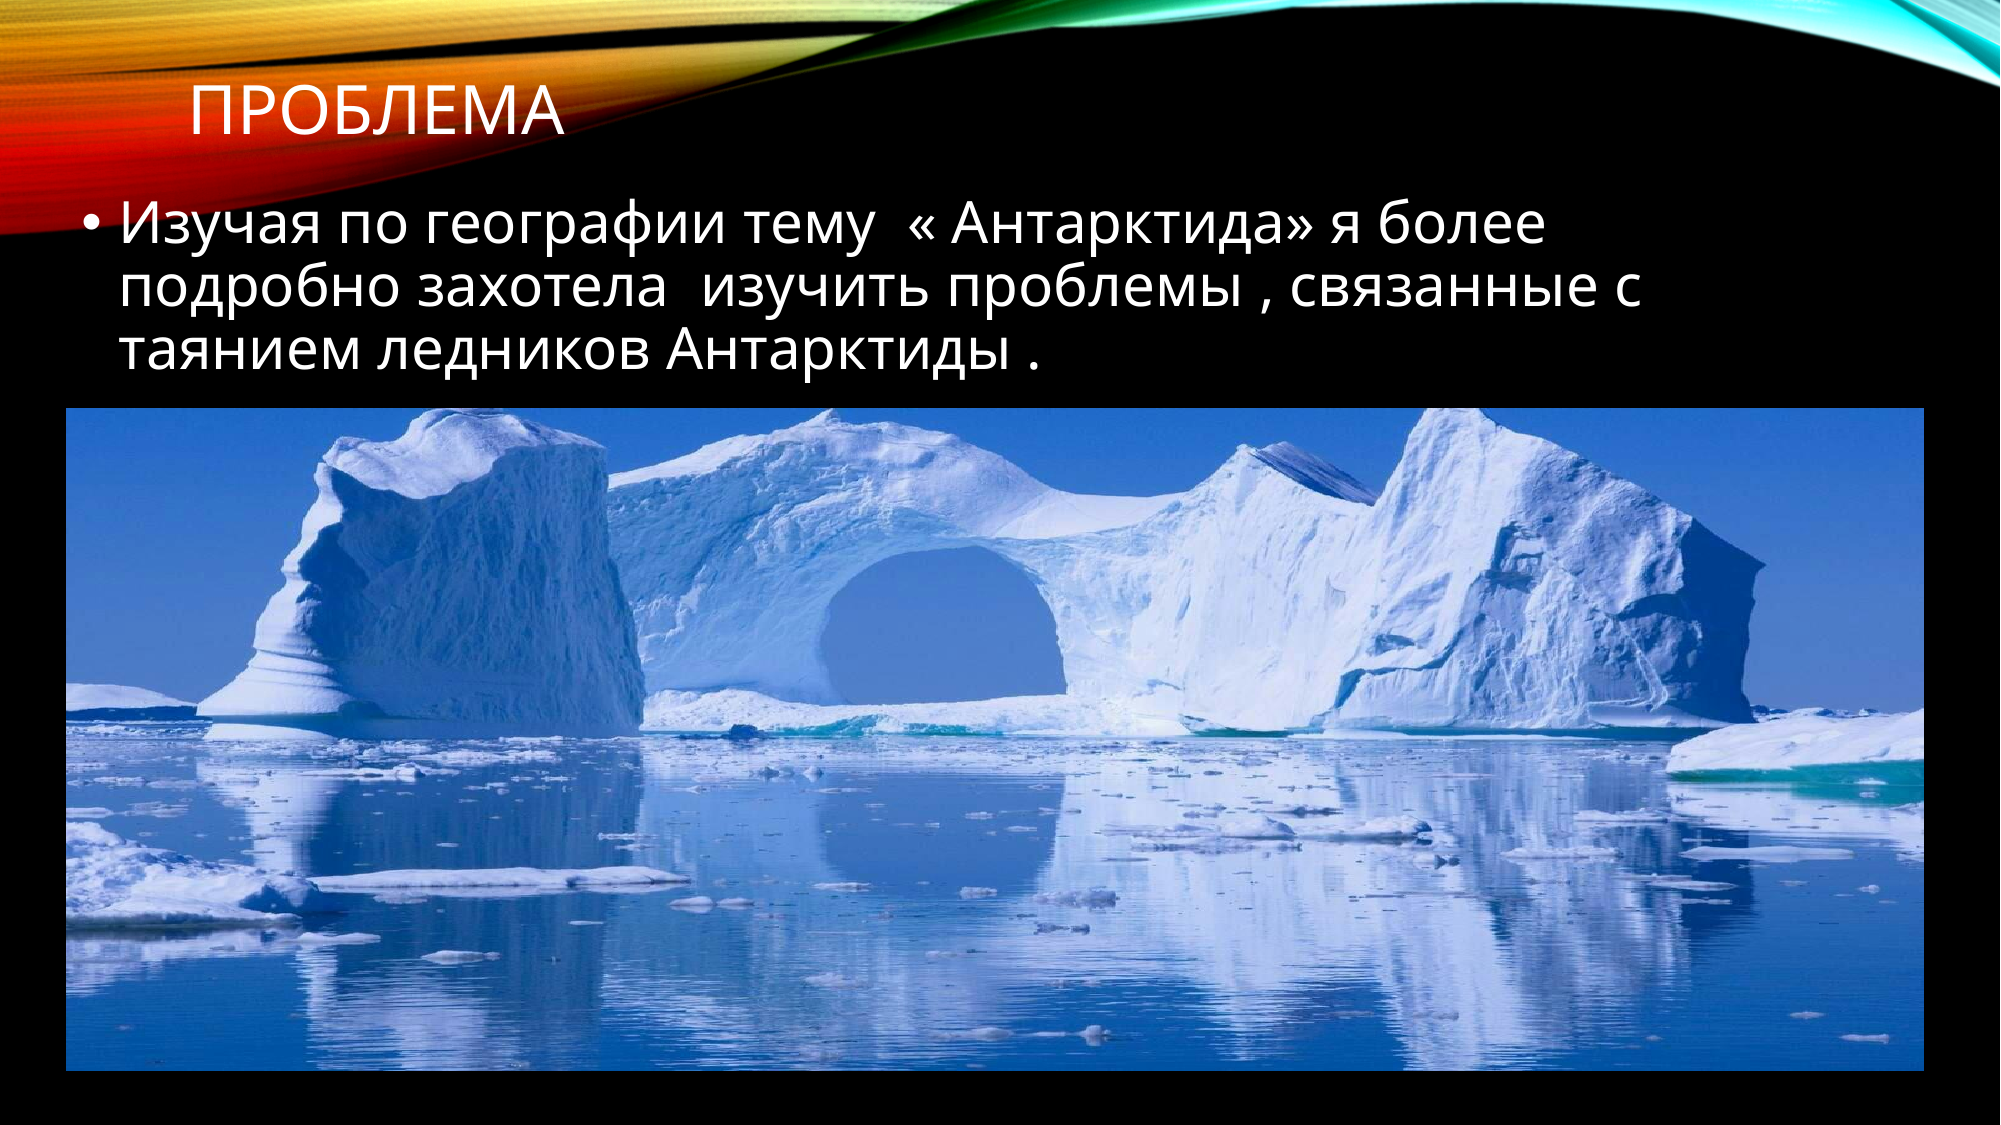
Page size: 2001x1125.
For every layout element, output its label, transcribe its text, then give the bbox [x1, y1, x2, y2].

picture [0, 0, 2000, 237]
title Проблема [66, 68, 581, 158]
picture [66, 408, 1924, 1071]
list Изучая по географии тему « Антарктида» я более подробно захотела изучить проблемы , связанные с таянием ледников Антарктиды . [66, 185, 1842, 408]
